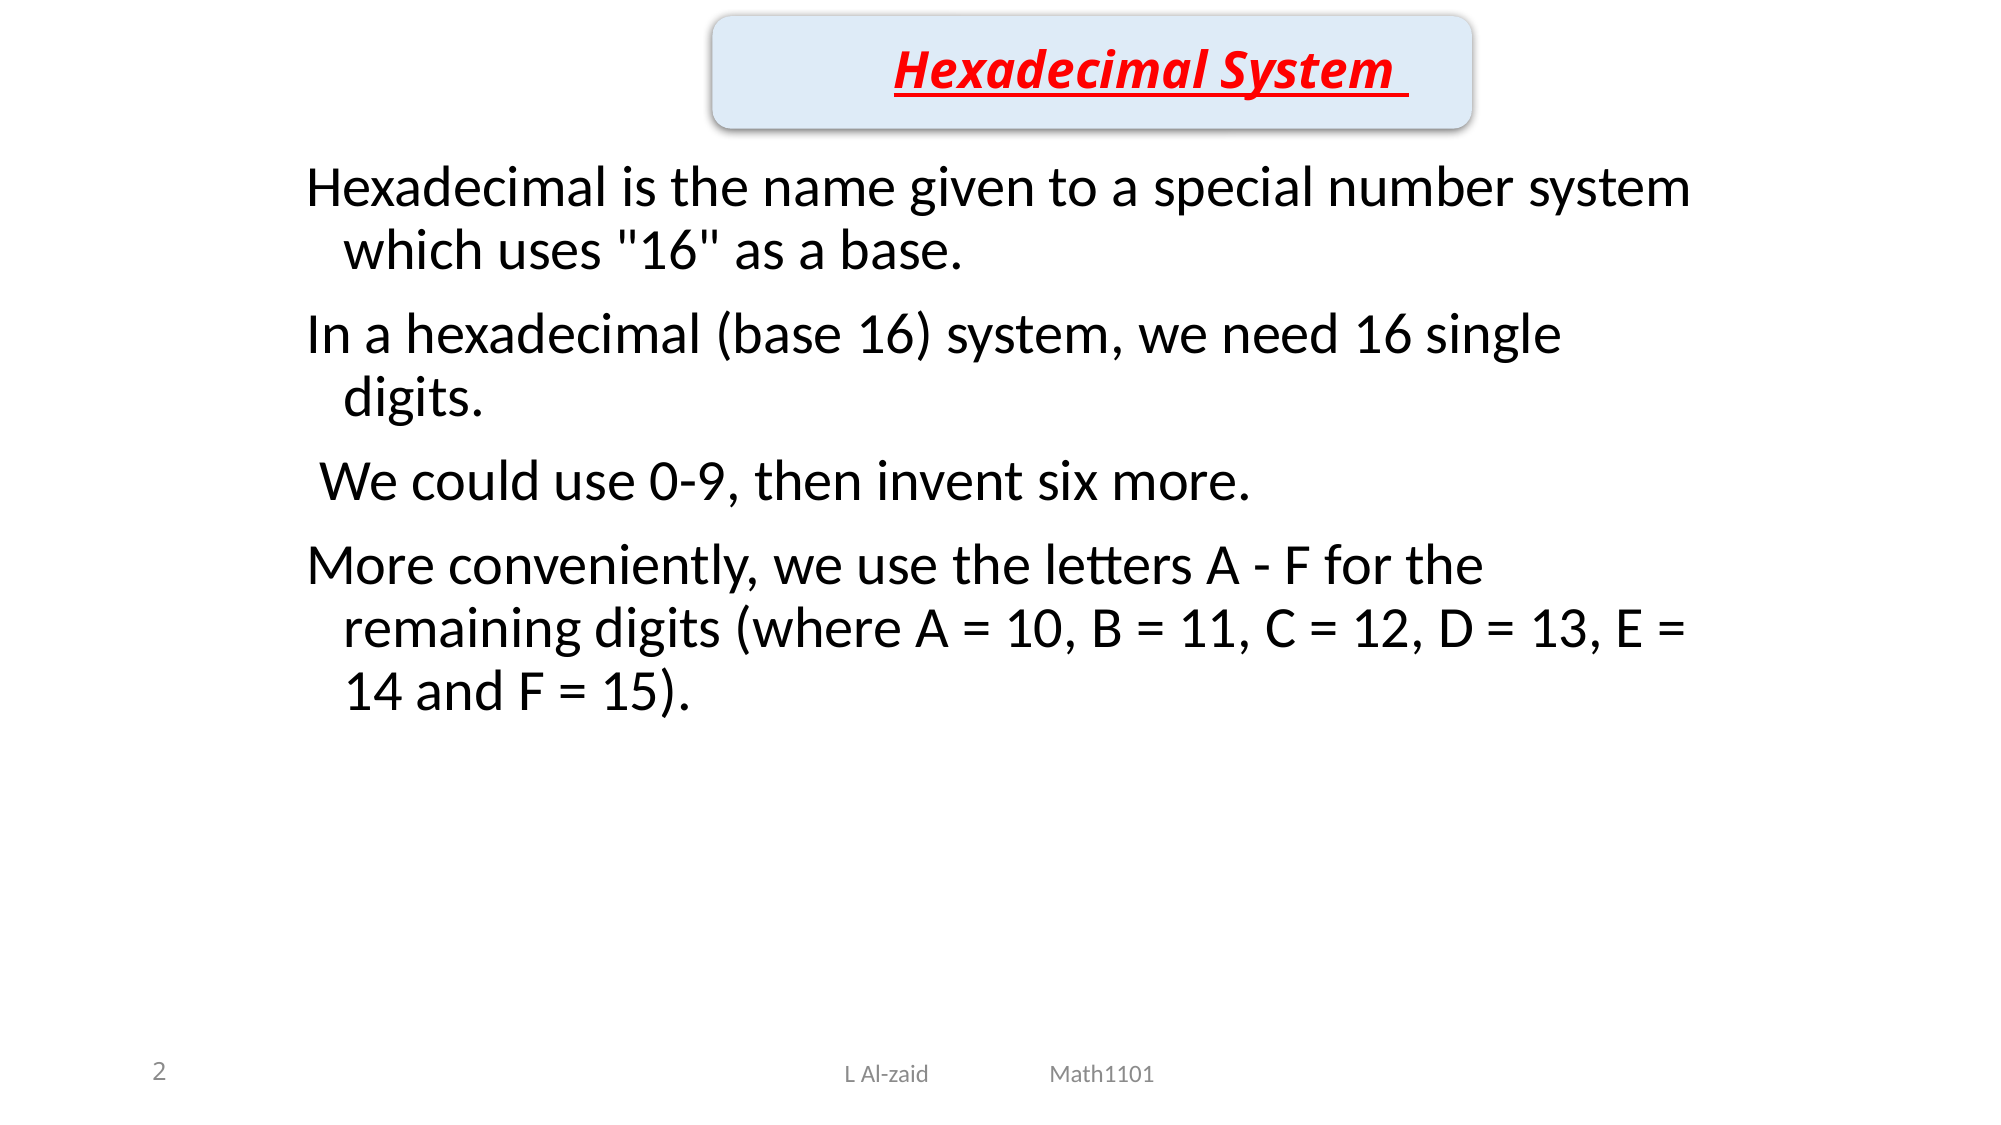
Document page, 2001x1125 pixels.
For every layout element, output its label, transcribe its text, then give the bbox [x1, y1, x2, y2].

slide_number 2 [137, 1042, 588, 1103]
text_box [712, 16, 1472, 129]
list Hexadecimal is the name given to a special number system which uses "16" as a base. In a hexadecimal (base 16) system, we need 16 single digits. We could use 0-9, then invent six more. More conveniently, we use the letters A - F for the remaining digits (where A = 10, B = 11, C = 12, D = 13, E = 14 and F = 15). [291, 149, 1709, 1083]
footer L Al-zaid Math1101 [662, 1042, 1338, 1103]
title Hexadecimal System [74, 37, 1424, 108]
